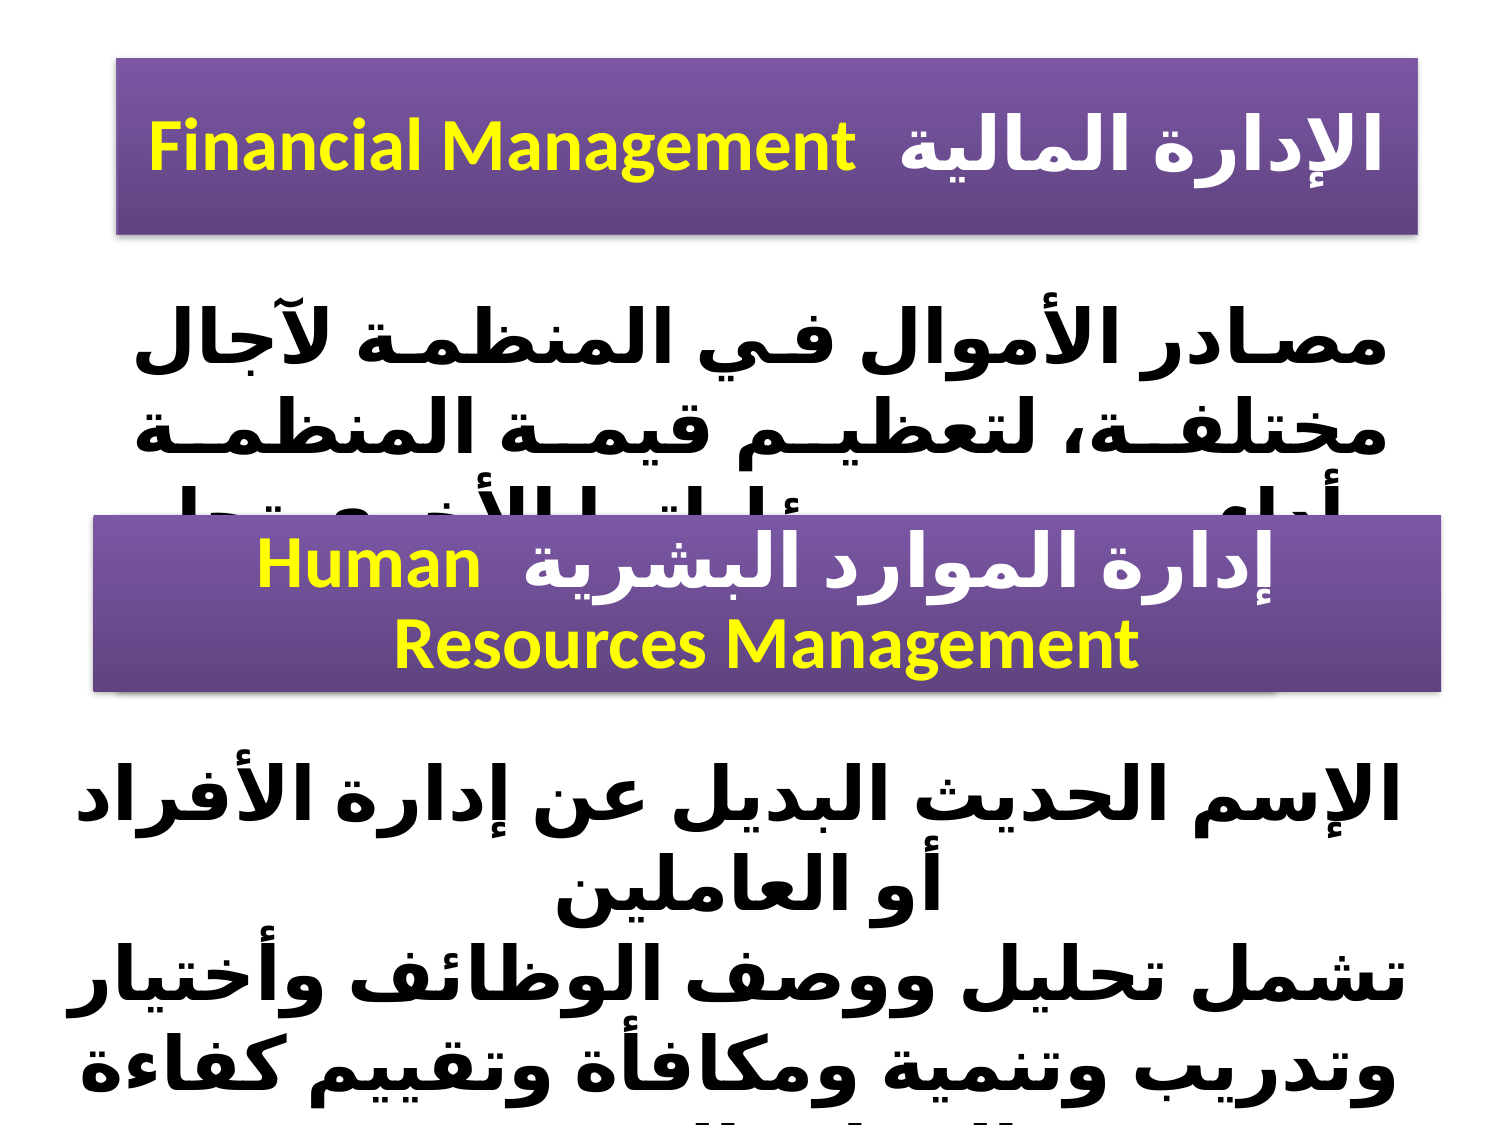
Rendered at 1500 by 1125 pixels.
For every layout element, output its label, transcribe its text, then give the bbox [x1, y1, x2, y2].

text_box الإدارة المالية Financial Management [116, 58, 1418, 235]
text_box الإسم الحديث البديل عن إدارة الأفراد أو العاملين تشمل تحليل ووصف الوظائف وأختيار وتدريب وتنمية ومكافأة وتقييم كفاءة الموارد البشرية [35, 738, 1445, 1125]
text_box مصادر الأموال في المنظمة لآجال مختلفة، لتعظيم قيمة المنظمة وأداء مسؤلياتها الأخرى تجاه المجتمع [117, 281, 1407, 513]
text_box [93, 515, 1442, 692]
